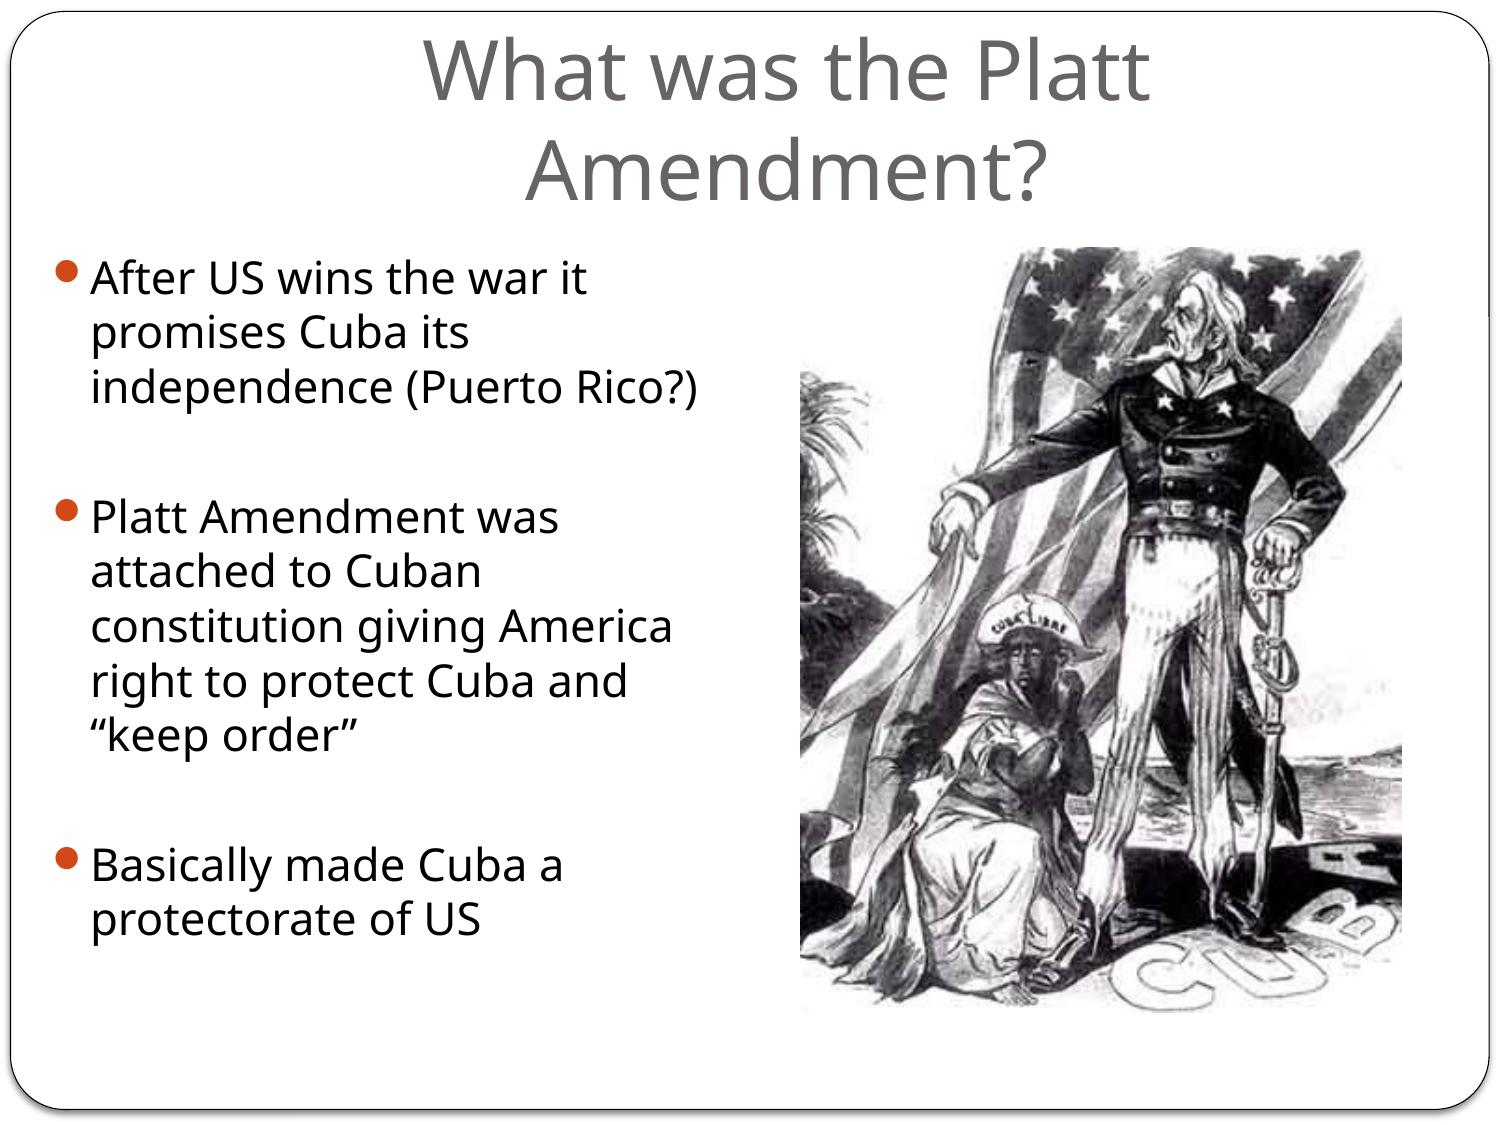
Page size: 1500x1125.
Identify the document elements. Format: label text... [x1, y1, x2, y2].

picture [799, 246, 1402, 1013]
list After US wins the war it promises Cuba its independence (Puerto Rico?) Platt Amendment was attached to Cuban constitution giving America right to protect Cuba and “keep order” Basically made Cuba a protectorate of US [37, 241, 715, 992]
title What was the Platt Amendment? [150, 45, 1425, 233]
